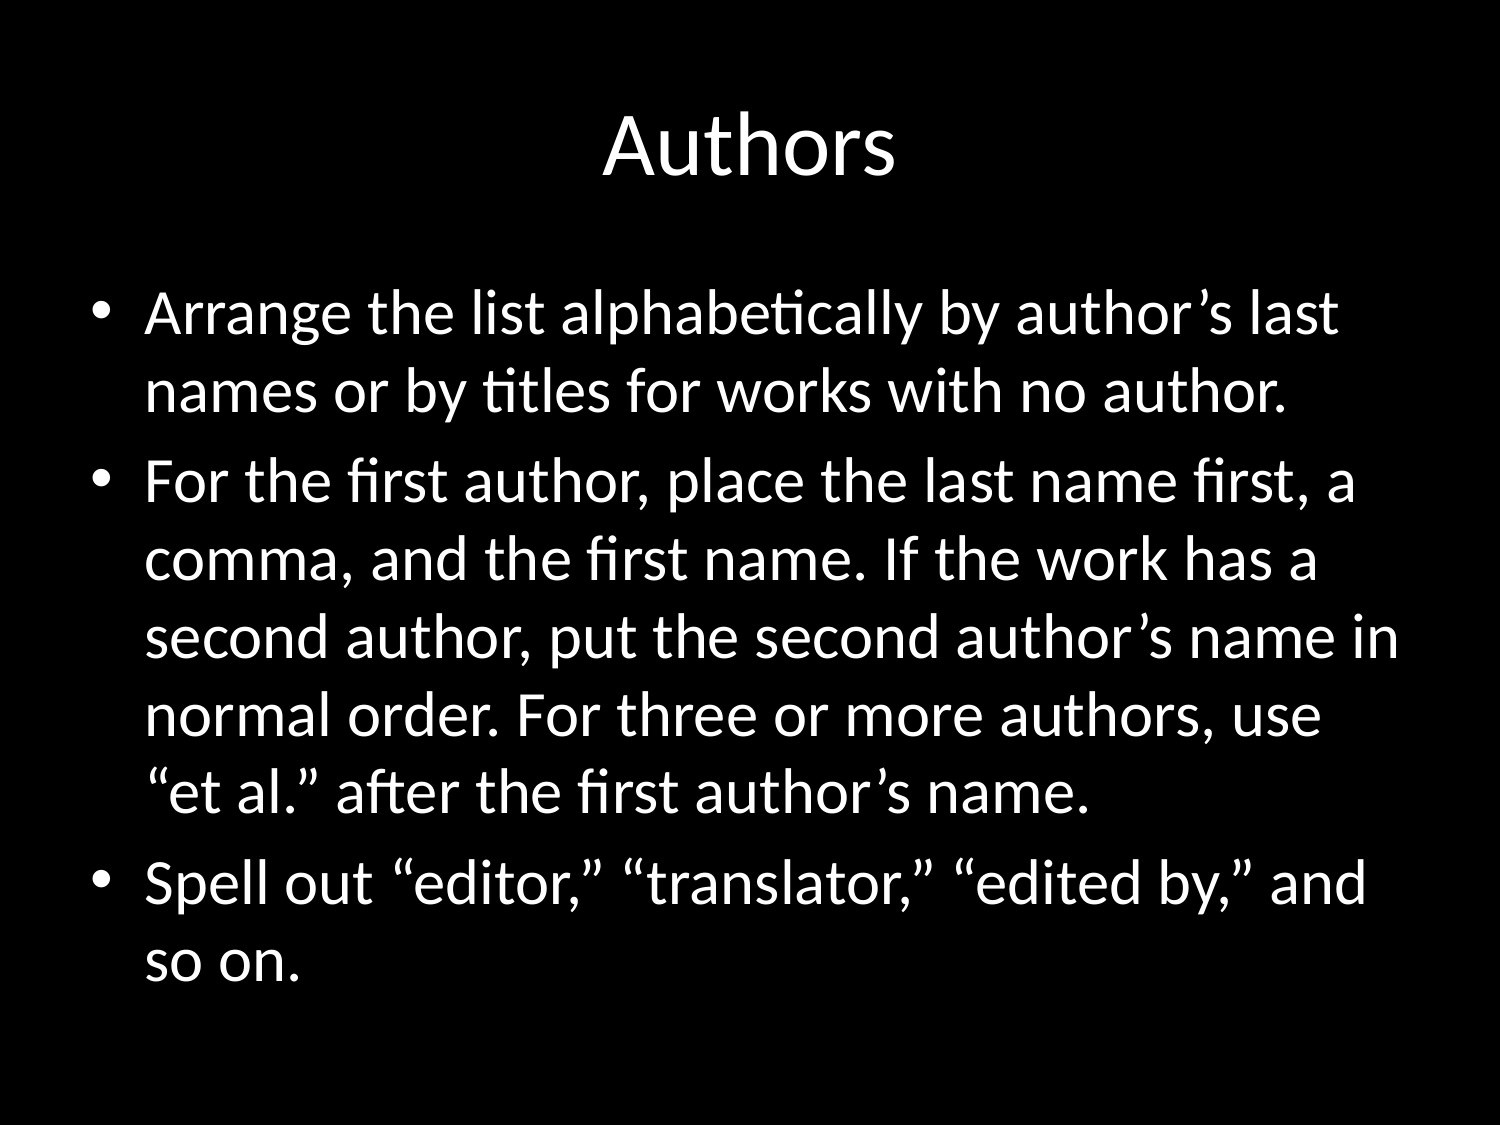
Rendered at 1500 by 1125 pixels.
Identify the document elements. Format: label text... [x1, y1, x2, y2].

list Arrange the list alphabetically by author’s last names or by titles for works with no author. For the first author, place the last name first, a comma, and the first name. If the work has a second author, put the second author’s name in normal order. For three or more authors, use “et al.” after the first author’s name. Spell out “editor,” “translator,” “edited by,” and so on. [75, 262, 1425, 1005]
title Authors [75, 45, 1425, 233]
